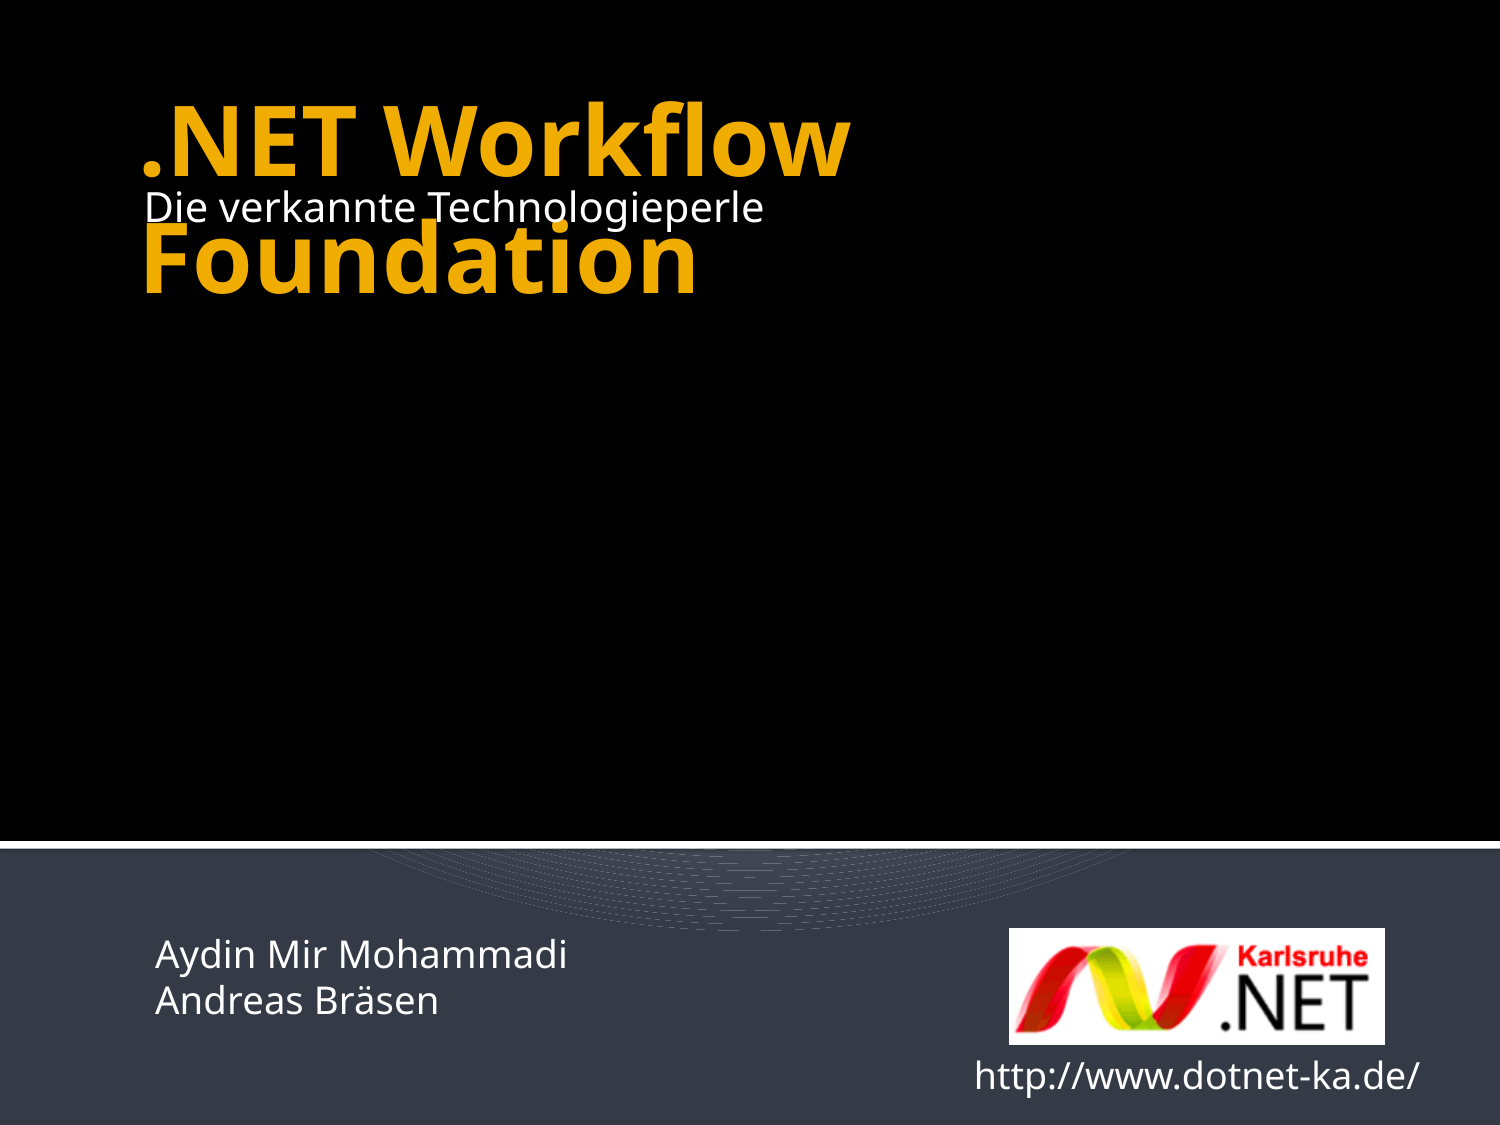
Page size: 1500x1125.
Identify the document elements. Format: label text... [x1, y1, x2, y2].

text_box http://www.dotnet-ka.de/ [959, 1044, 1436, 1104]
subtitle Die verkannte Technologieperle [123, 0, 1399, 232]
picture [1009, 928, 1385, 1045]
text_box Aydin Mir Mohammadi Andreas Bräsen [135, 928, 597, 1023]
title .NET Workflow Foundation [123, 232, 1376, 403]
